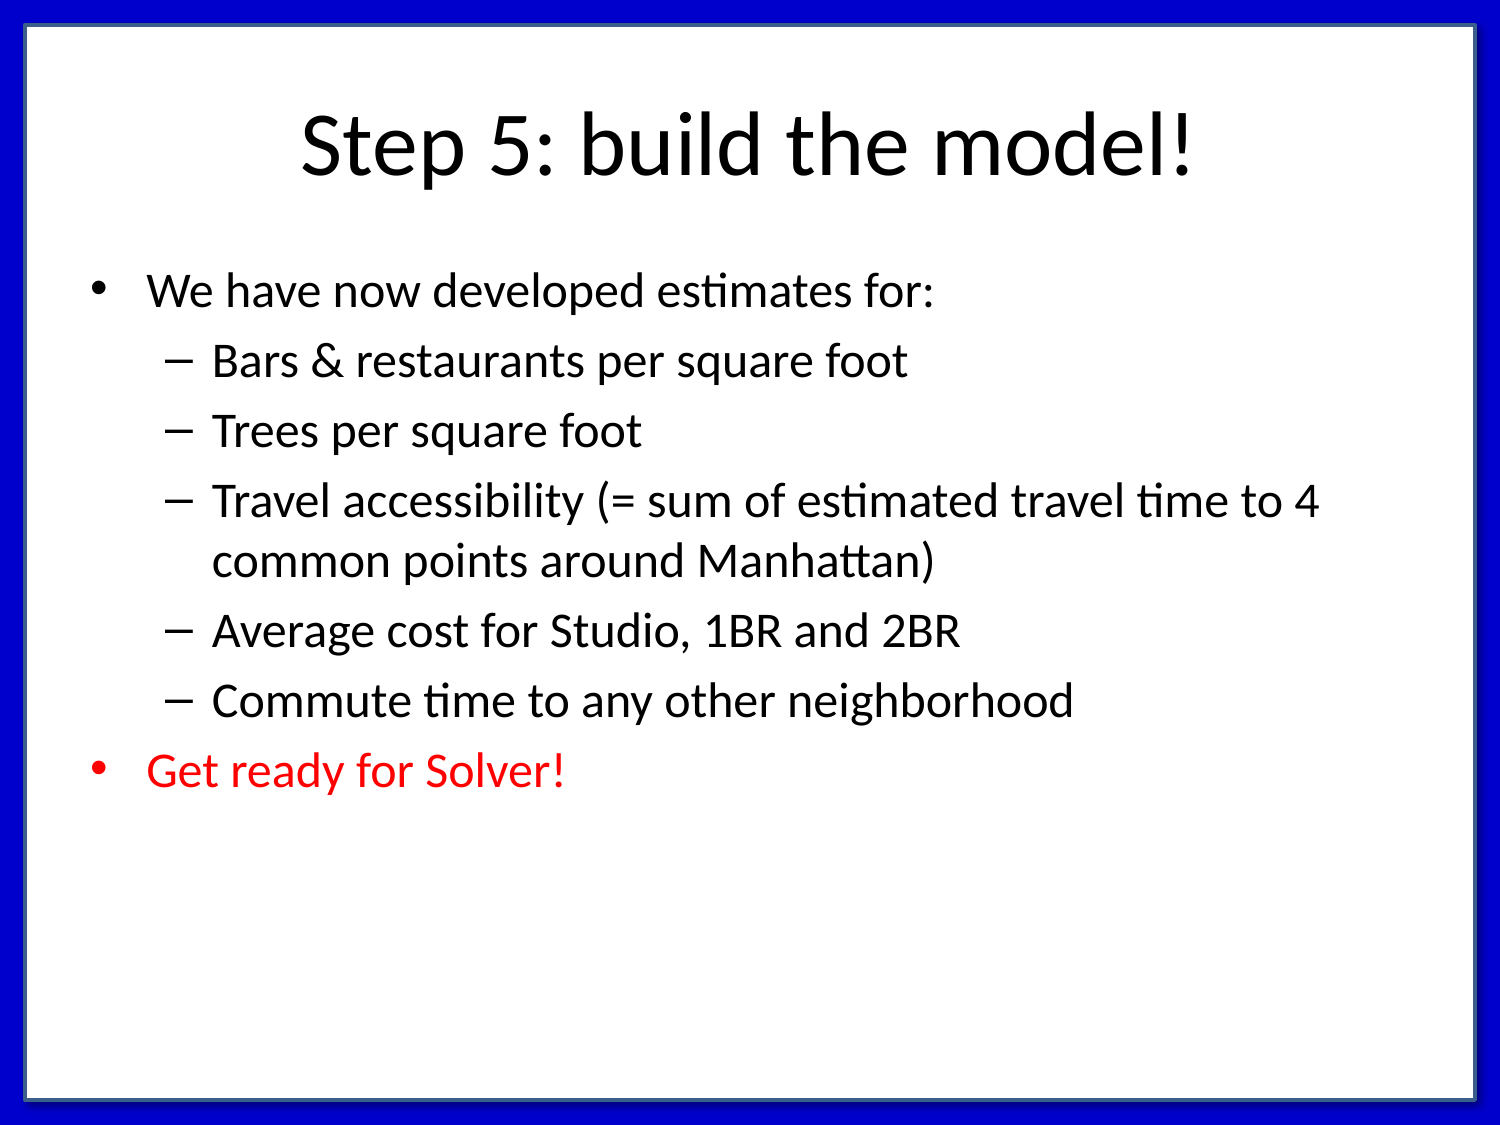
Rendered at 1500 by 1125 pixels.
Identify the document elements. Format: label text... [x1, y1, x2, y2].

list We have now developed estimates for: Bars & restaurants per square foot Trees per square foot Travel accessibility (= sum of estimated travel time to 4 common points around Manhattan) Average cost for Studio, 1BR and 2BR Commute time to any other neighborhood Get ready for Solver! [75, 249, 1425, 838]
title Step 5: build the model! [75, 45, 1425, 233]
